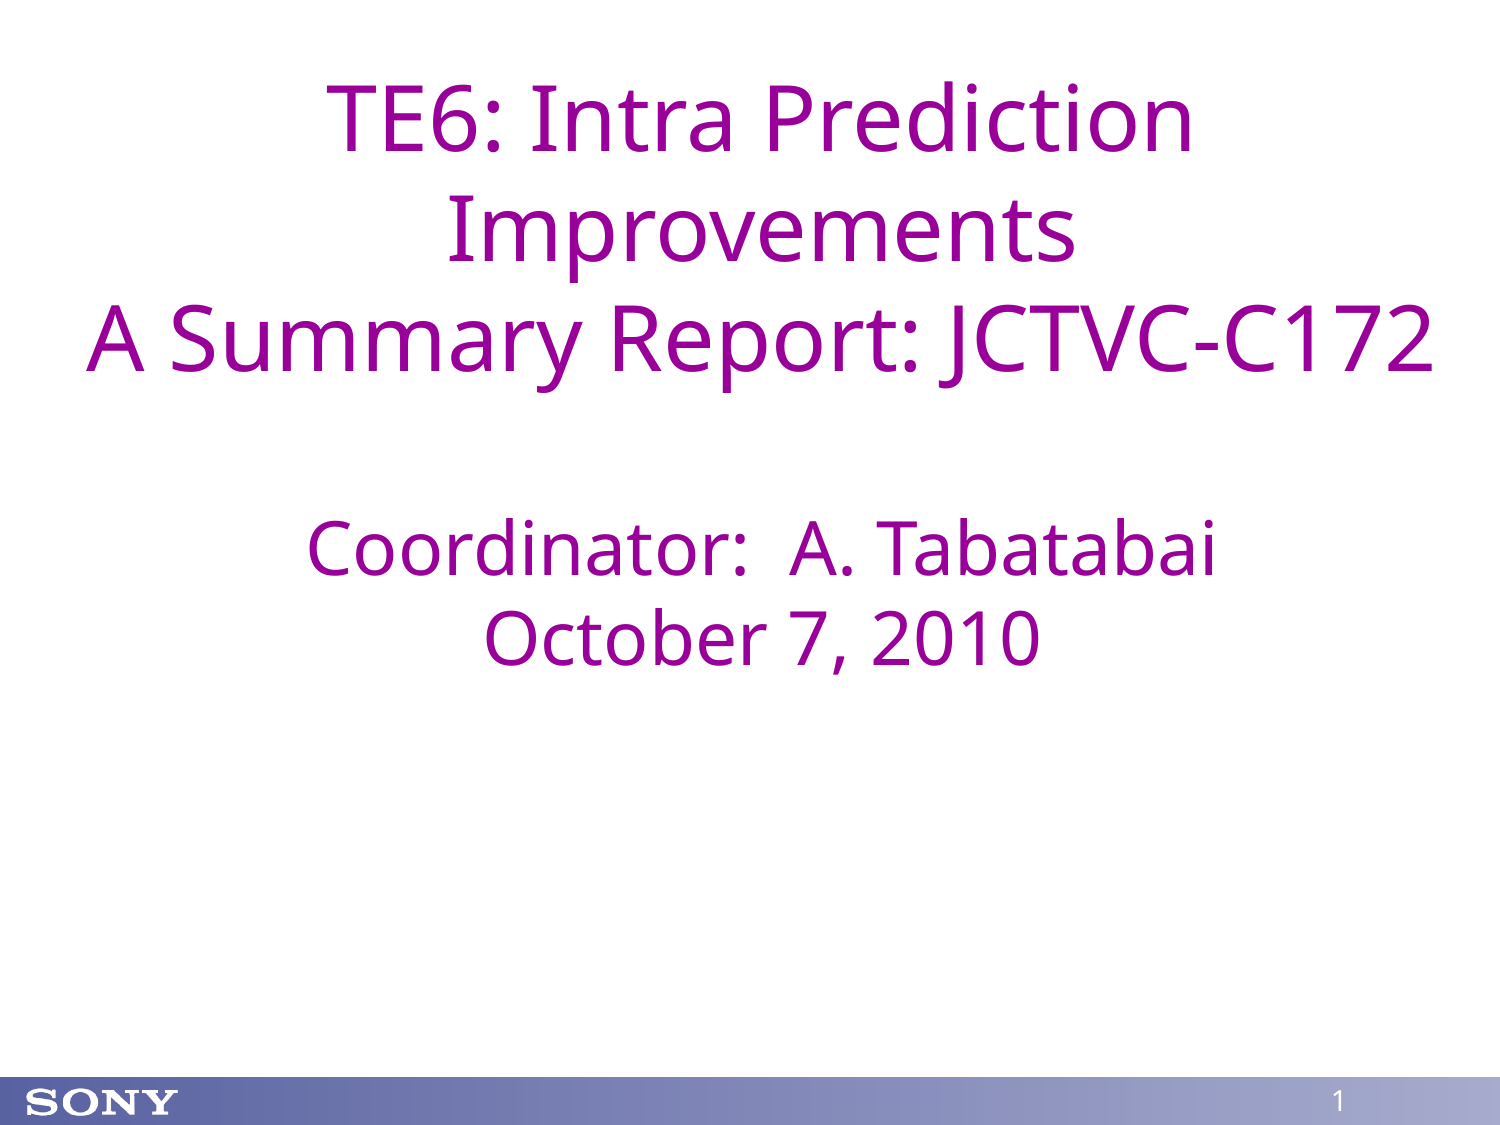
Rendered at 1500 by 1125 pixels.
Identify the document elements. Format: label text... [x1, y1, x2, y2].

picture [26, 1088, 178, 1116]
text_box TE6: Intra Prediction Improvements A Summary Report: JCTVC-C172 Coordinator: A. Tabatabai October 7, 2010 [24, 425, 1500, 688]
slide_number 1 [1049, 1074, 1363, 1125]
